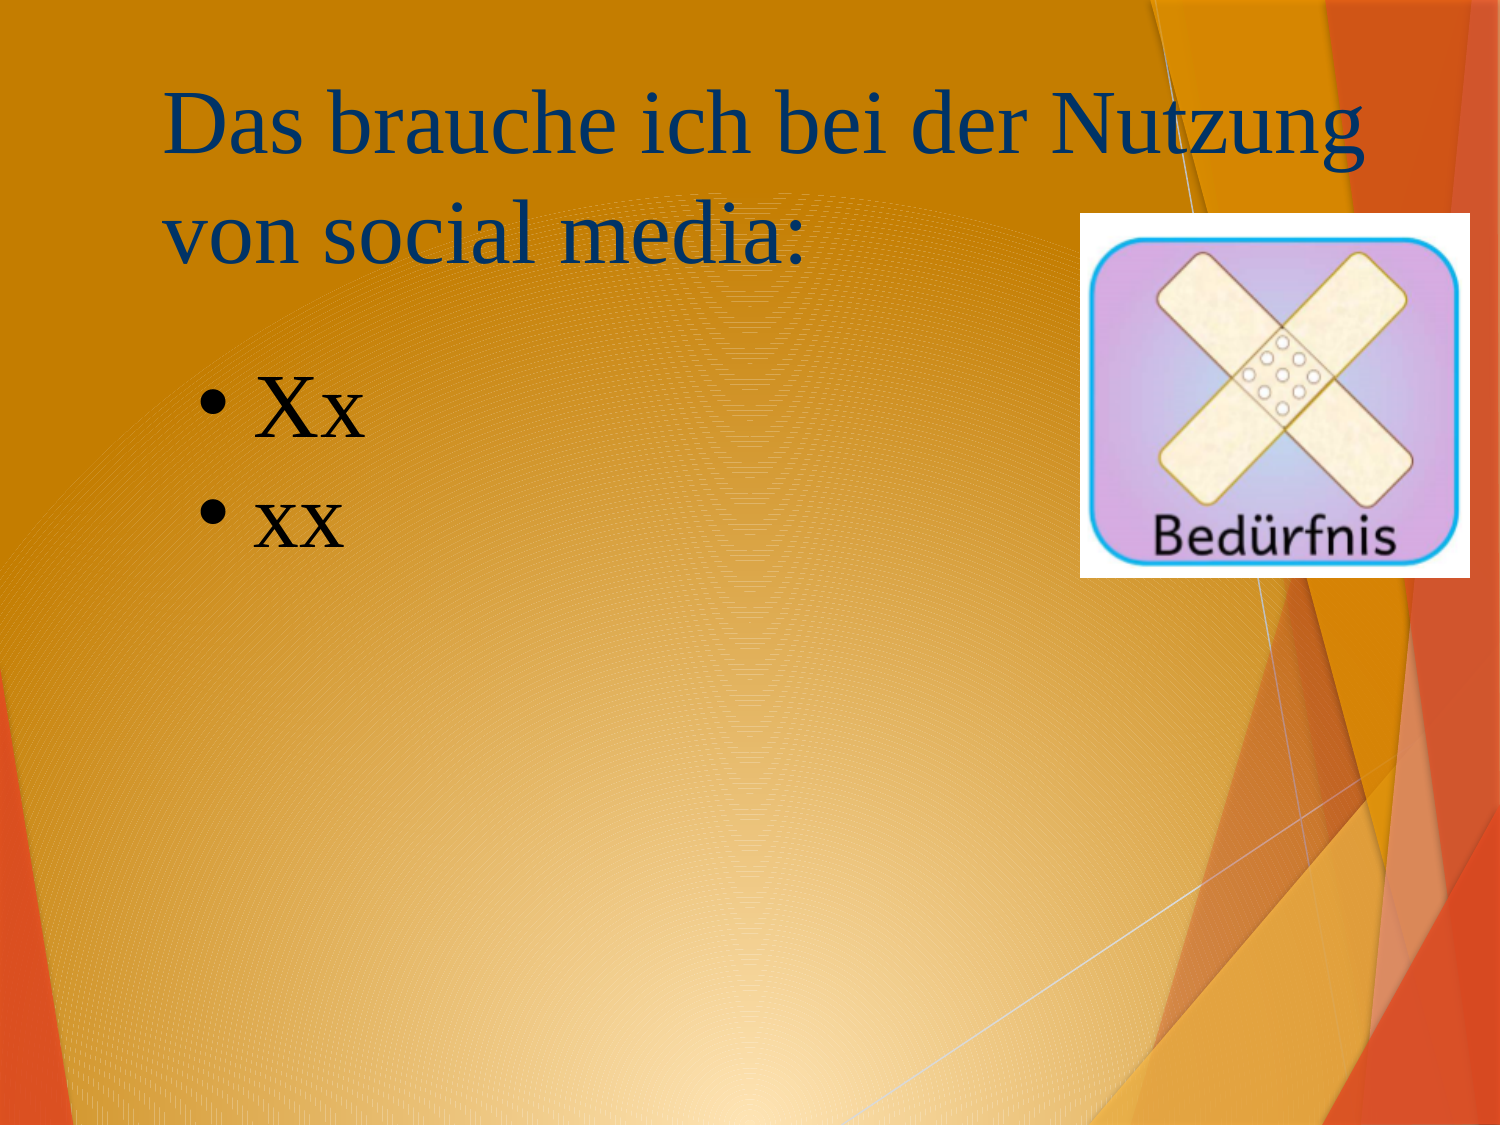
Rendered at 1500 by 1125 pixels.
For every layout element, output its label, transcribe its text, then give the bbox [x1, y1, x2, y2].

picture [1080, 212, 1471, 578]
text_box Das brauche ich bei der Nutzung von social media: [147, 54, 1419, 290]
text_box Xx xx [183, 338, 975, 573]
